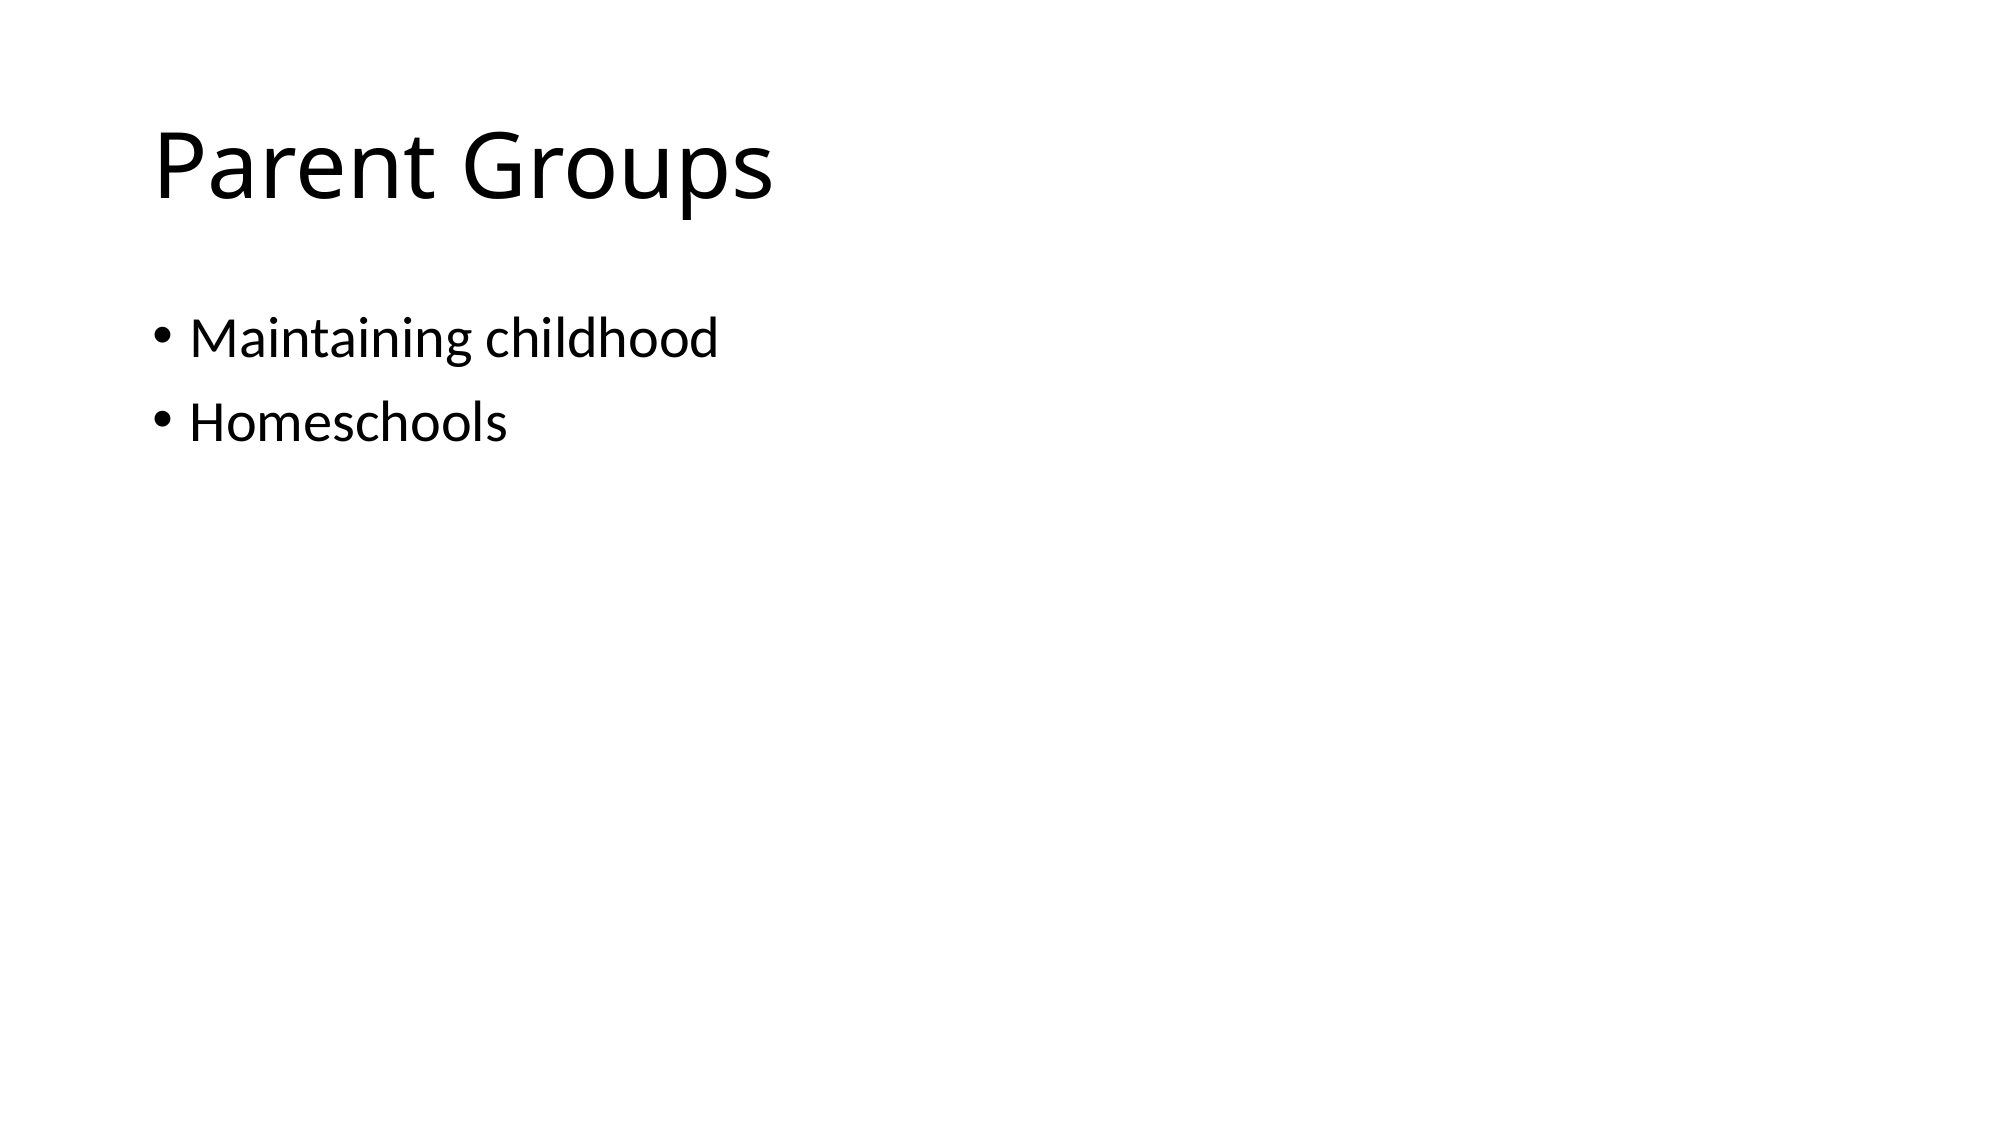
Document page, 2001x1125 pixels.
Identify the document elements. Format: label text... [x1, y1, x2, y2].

title Parent Groups [137, 59, 1863, 278]
list Maintaining childhood Homeschools [137, 299, 1863, 1014]
